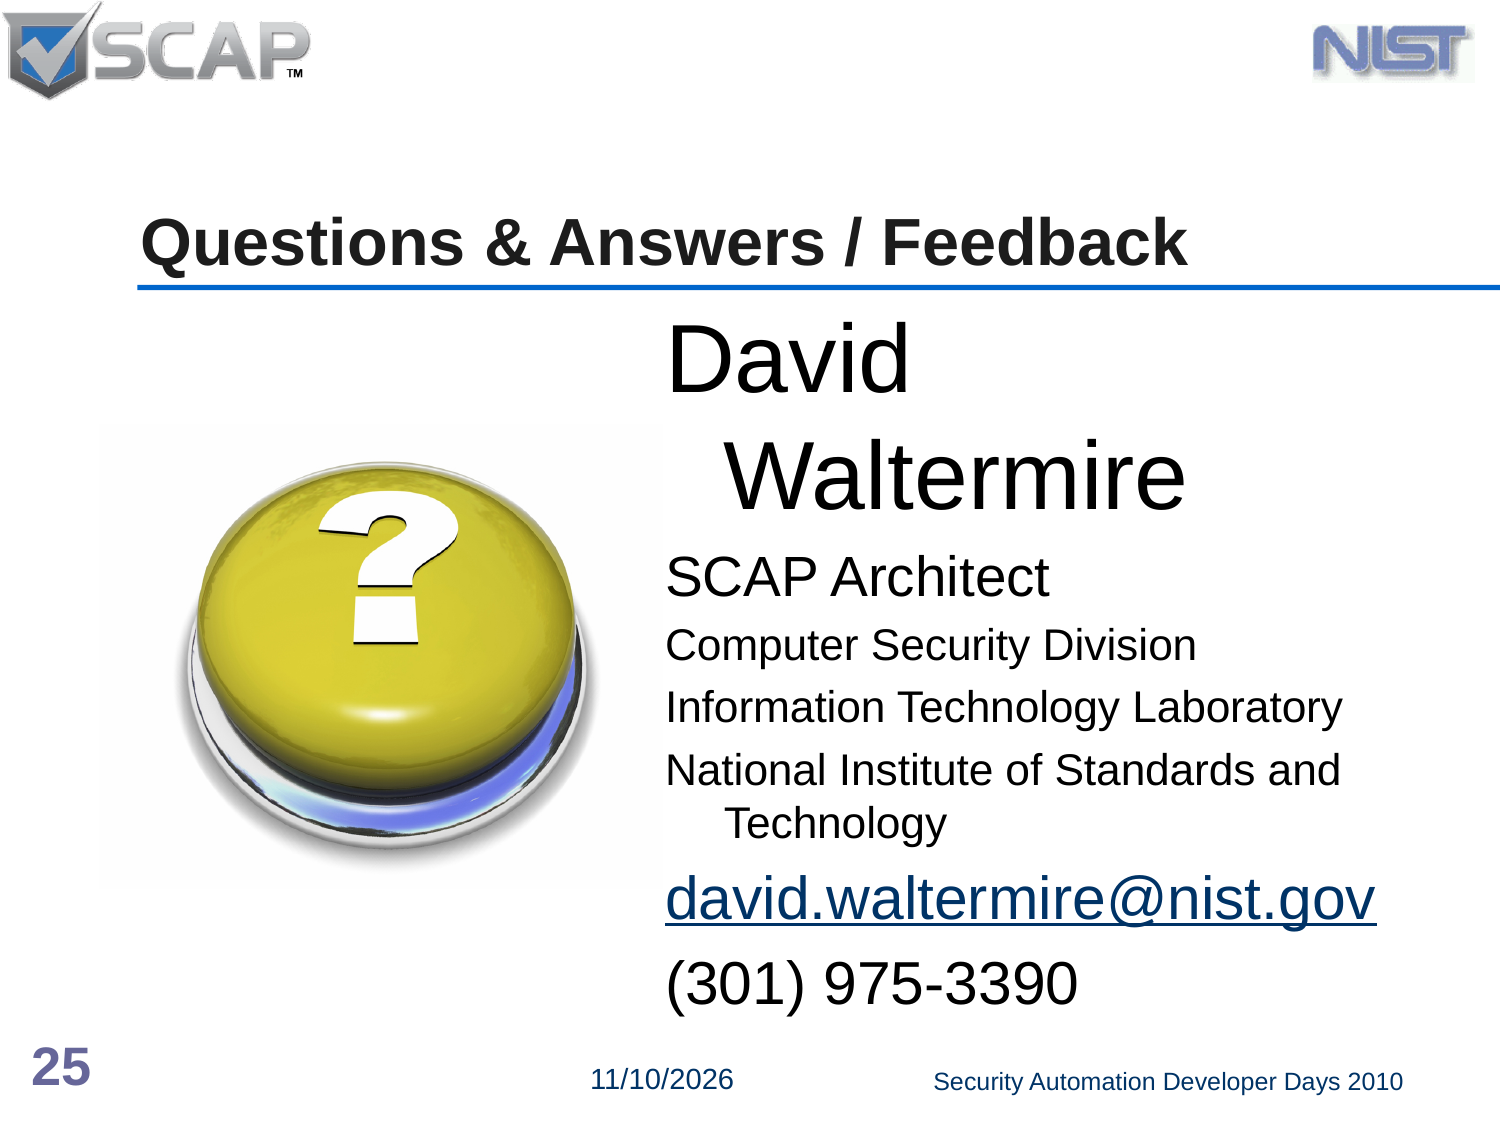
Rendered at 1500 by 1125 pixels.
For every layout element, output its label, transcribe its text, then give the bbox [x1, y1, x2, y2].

picture [1312, 24, 1475, 83]
footer Security Automation Developer Days 2010 [912, 1024, 1426, 1104]
slide_number 25 [13, 1023, 111, 1105]
list David Waltermire SCAP Architect Computer Security Division Information Technology Laboratory National Institute of Standards and Technology david.waltermire@nist.gov (301) 975-3390 [649, 287, 1400, 1026]
picture [0, 0, 313, 103]
title Questions & Answers / Feedback [124, 99, 1426, 288]
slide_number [399, 1024, 750, 1104]
picture [99, 424, 649, 889]
